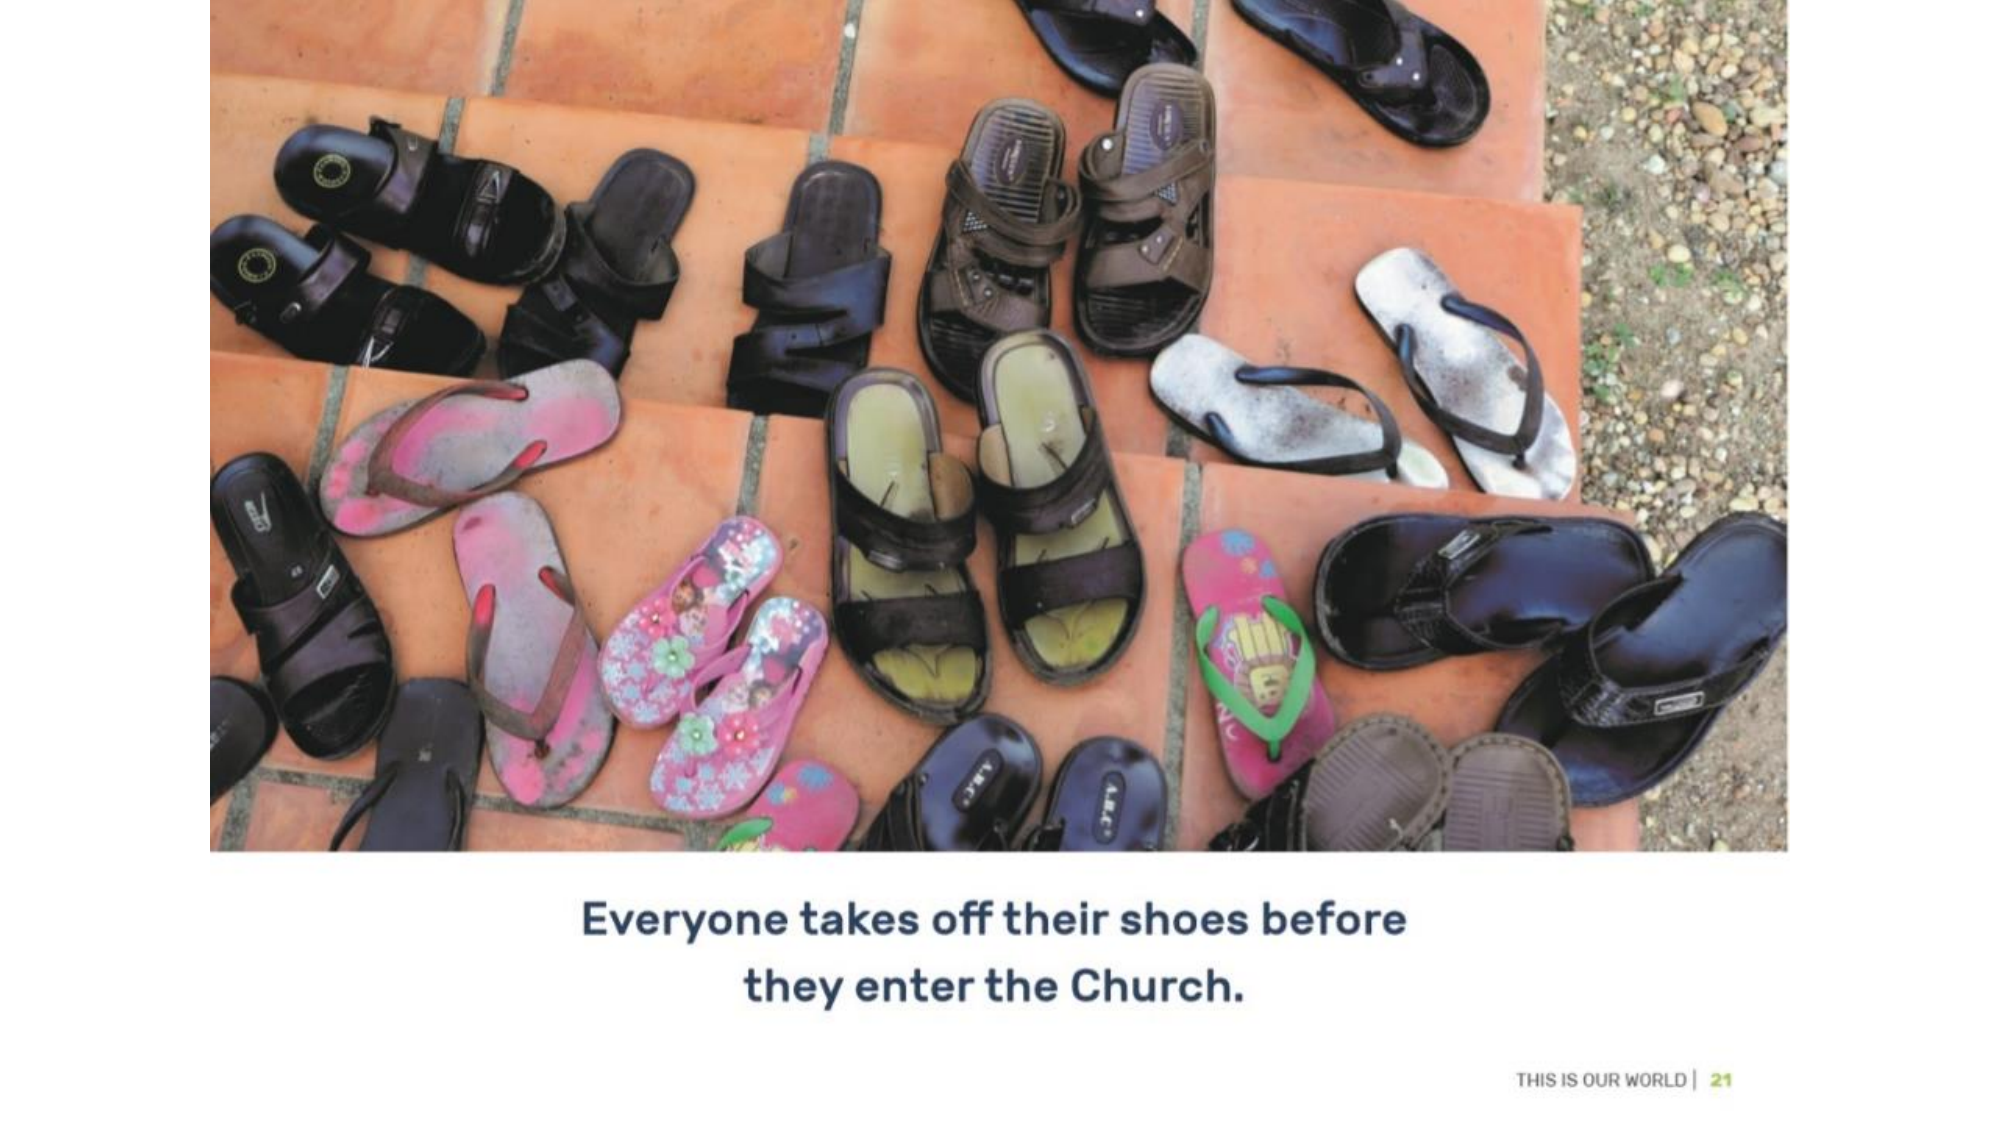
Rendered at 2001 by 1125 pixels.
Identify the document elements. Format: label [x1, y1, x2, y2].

picture [210, 0, 1790, 1125]
